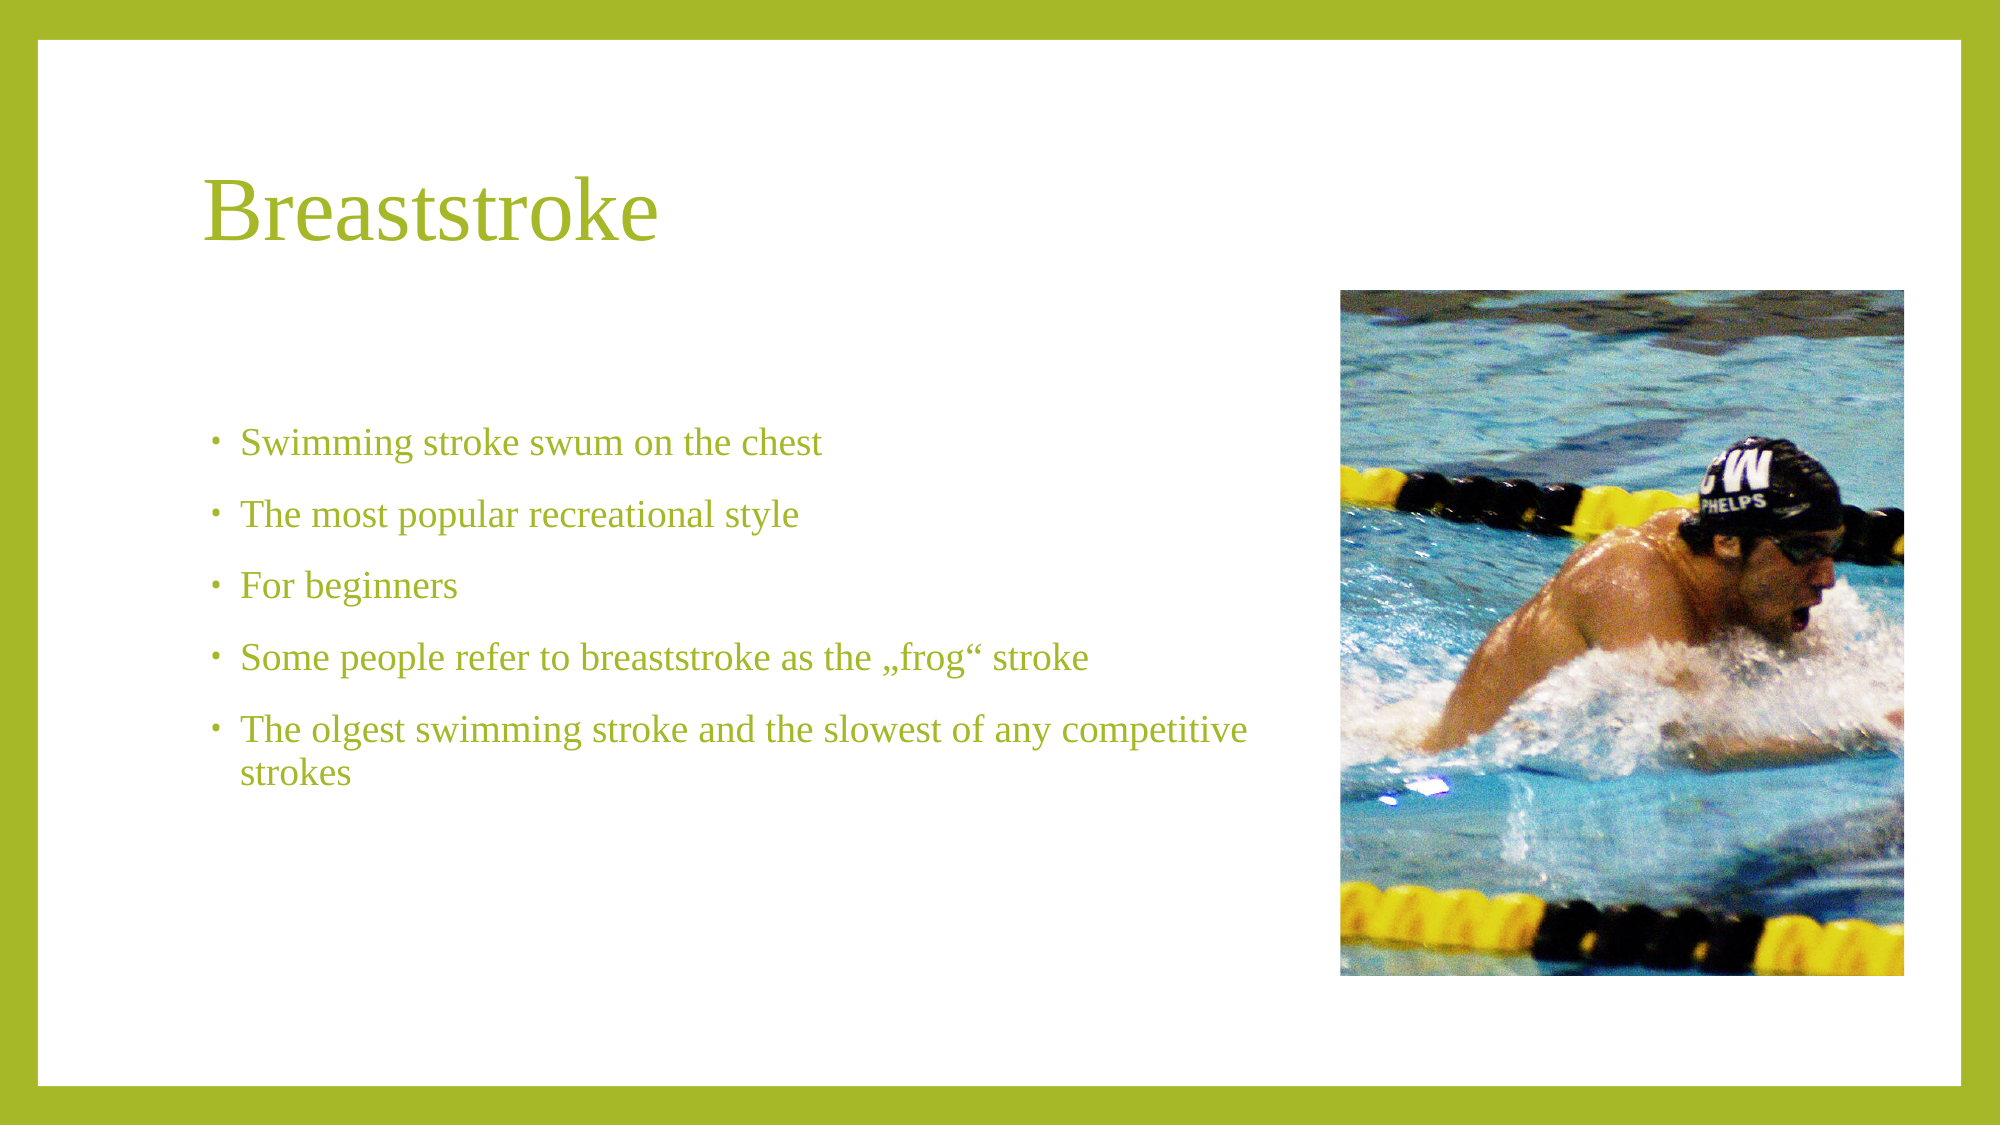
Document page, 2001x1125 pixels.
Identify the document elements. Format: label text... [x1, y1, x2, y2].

picture [1340, 289, 1905, 976]
list Swimming stroke swum on the chest The most popular recreational style For beginners Some people refer to breaststroke as the „frog“ stroke The olgest swimming stroke and the slowest of any competitive strokes [187, 337, 1286, 1000]
title Breaststroke [187, 99, 1808, 323]
